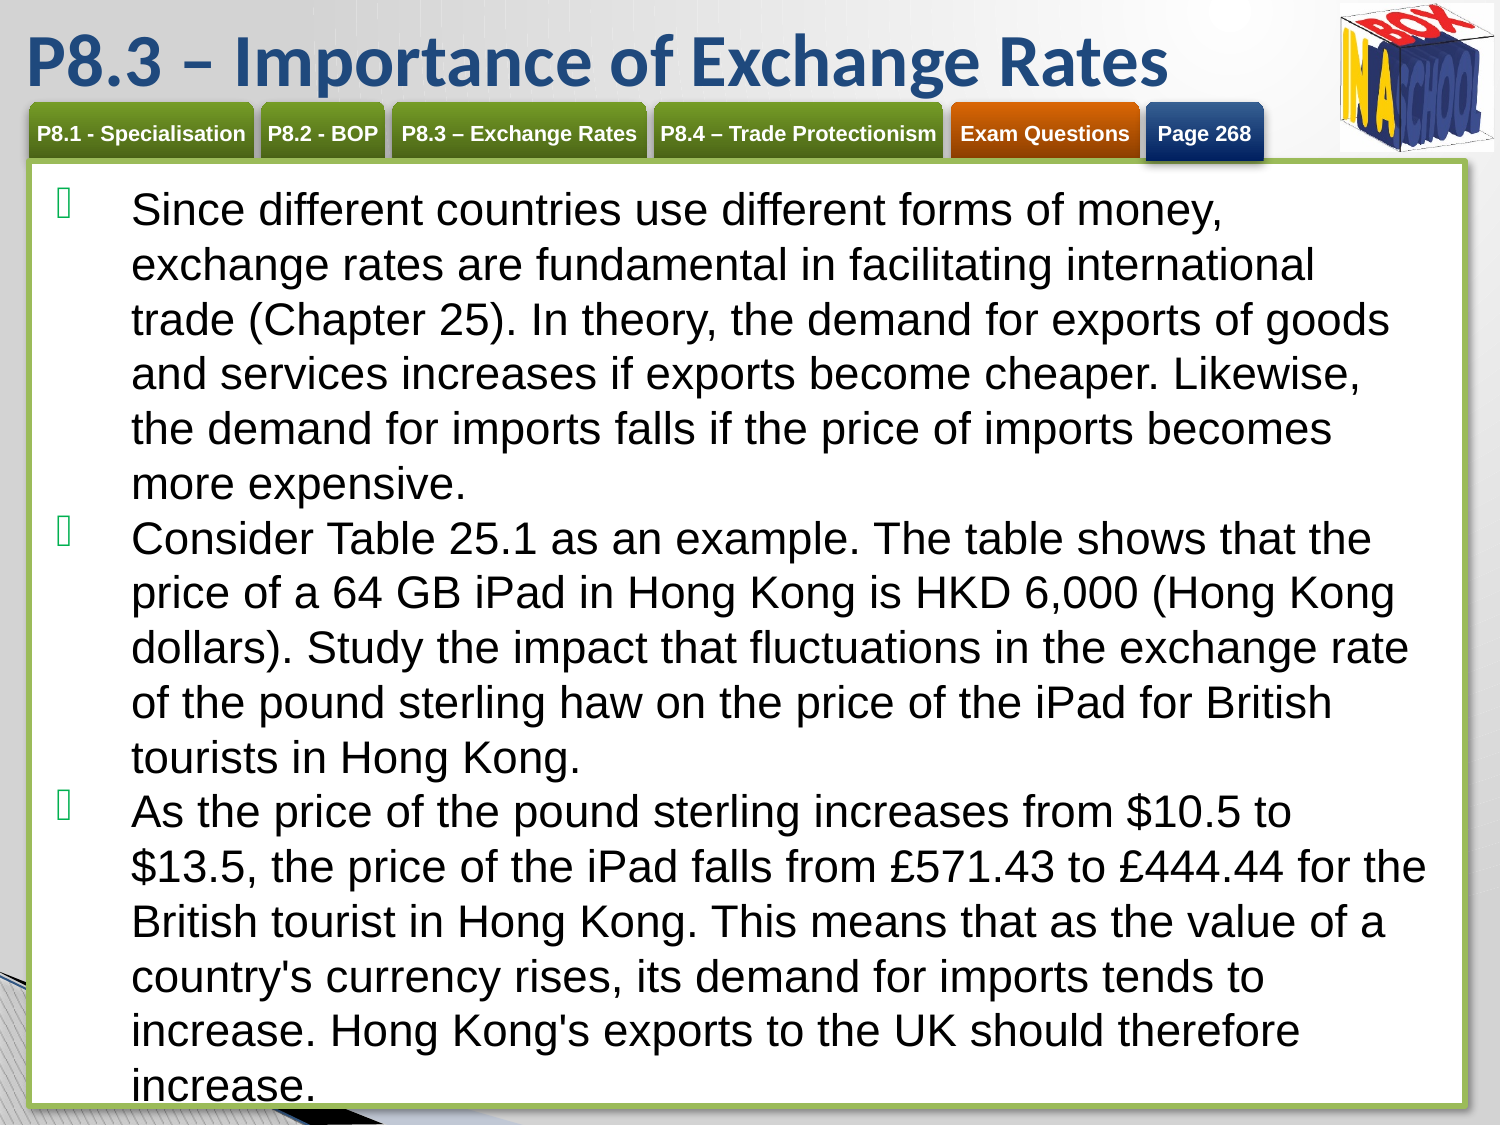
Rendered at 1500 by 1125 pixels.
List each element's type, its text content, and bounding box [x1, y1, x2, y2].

picture [291, 1119, 303, 1125]
title P8.3 – Importance of Exchange Rates [11, 11, 1465, 102]
picture [1340, 3, 1495, 152]
text_box Page 268 [1145, 102, 1264, 161]
text_box Since different countries use different forms of money, exchange rates are fundamental in facilitating international trade (Chapter 25). In theory, the demand for exports of goods and services increases if exports become cheaper. Likewise, the demand for imports falls if the price of imports becomes more expensive. Consider Table 25.1 as an example. The table shows that the price of a 64 GB iPad in Hong Kong is HKD 6,000 (Hong Kong dollars). Study the impact that fluctuations in the exchange rate of the pound sterling haw on the price of the iPad for British tourists in Hong Kong. As the price of the pound sterling increases from $10.5 to $13.5, the price of the iPad falls from £571.43 to £444.44 for the British tourist in Hong Kong. This means that as the value of a country's currency rises, its demand for imports tends to increase. Hong Kong's exports to the UK should therefore increase. [41, 172, 1447, 1119]
